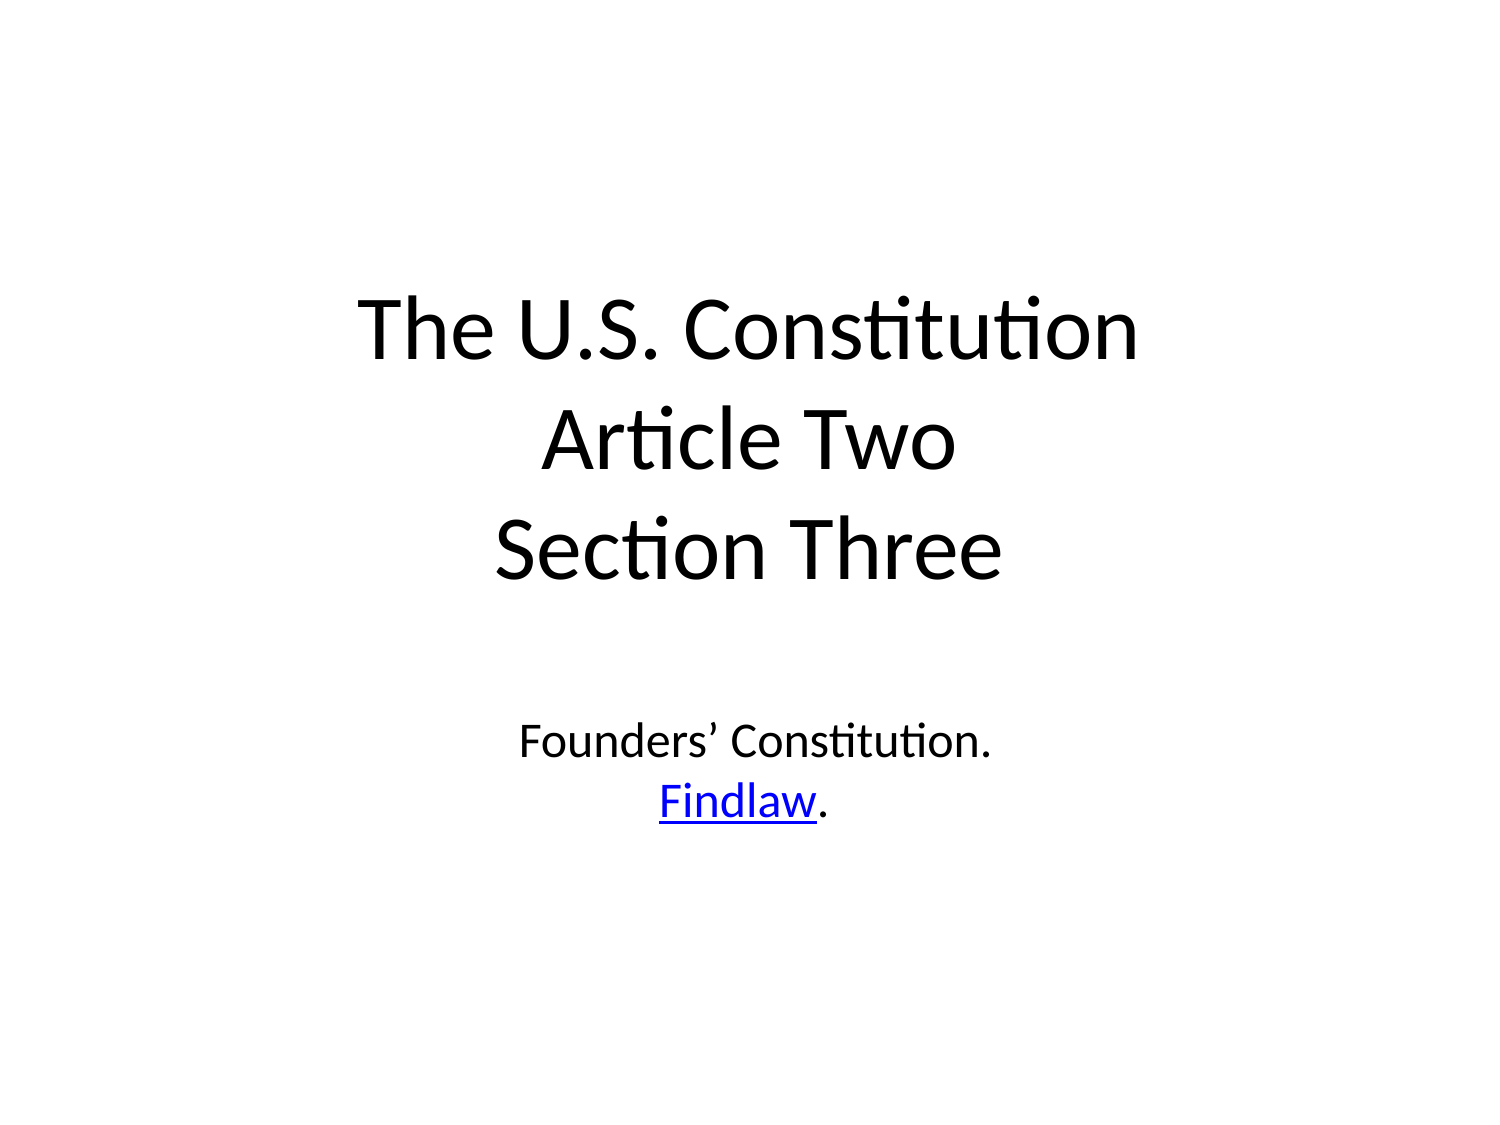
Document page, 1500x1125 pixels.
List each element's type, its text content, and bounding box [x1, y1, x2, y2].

title The U.S. Constitution Article Two Section Three Founders’ Constitution. Findlaw. [74, 44, 1426, 1051]
